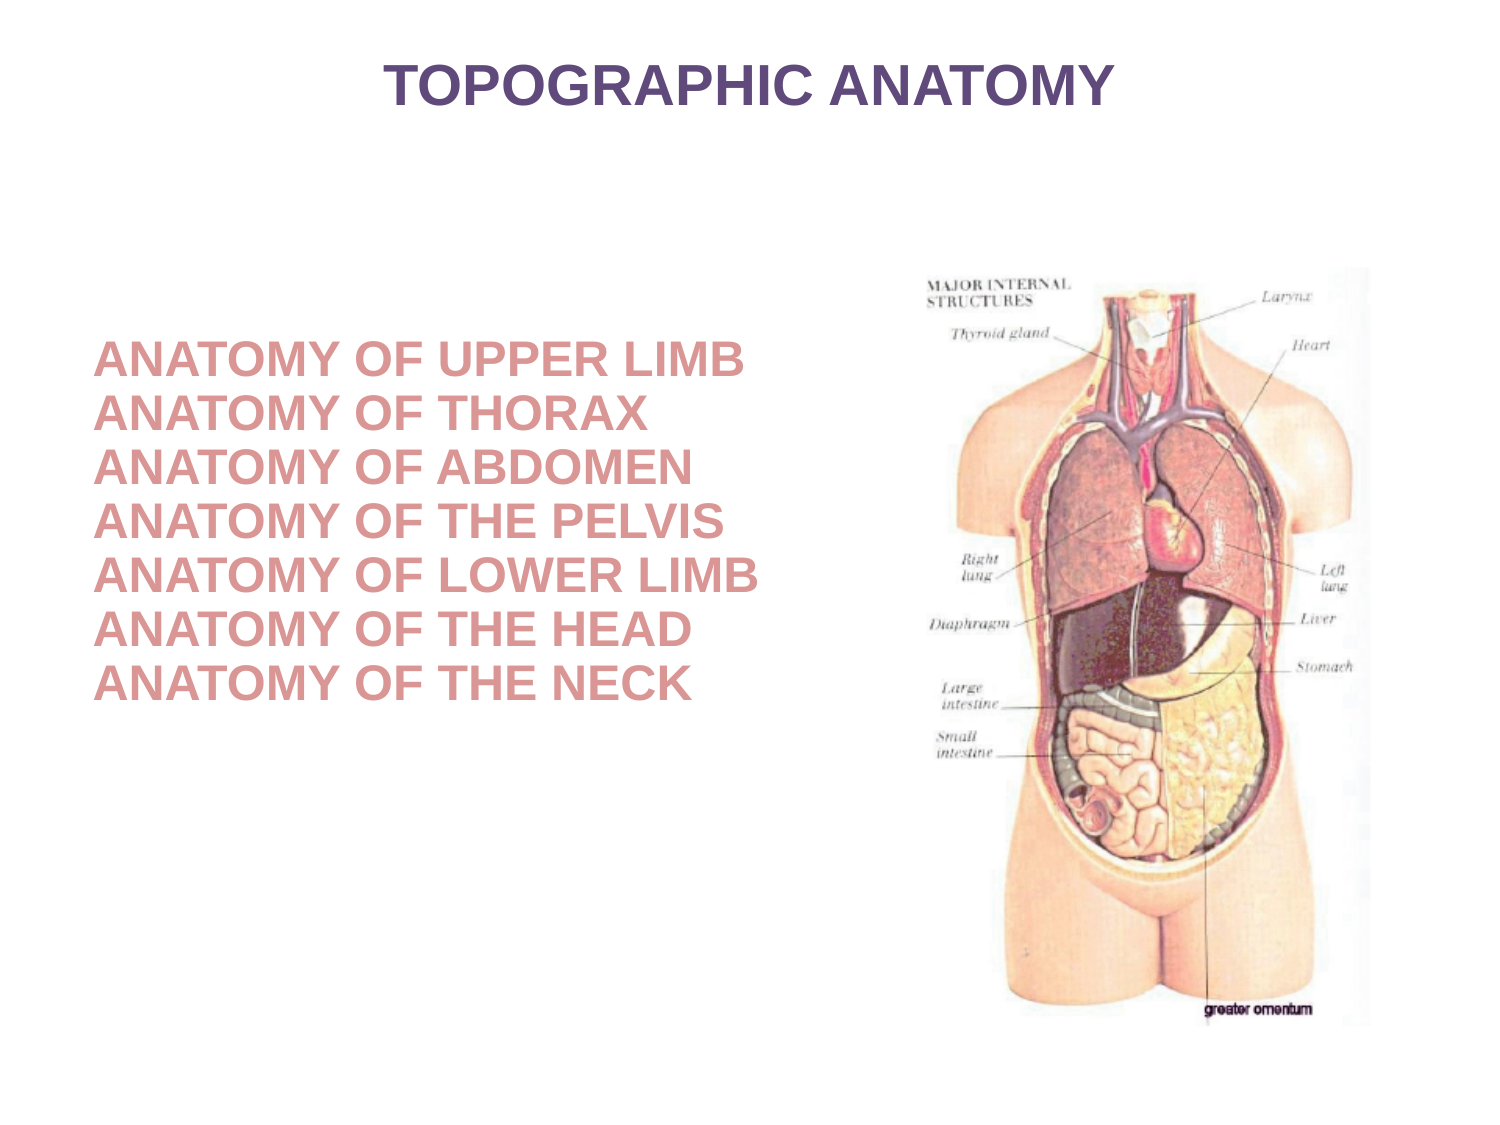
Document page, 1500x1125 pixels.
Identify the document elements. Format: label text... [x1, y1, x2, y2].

title TOPOGRAPHIC ANATOMY [75, 45, 1425, 126]
text_box ANATOMY OF UPPER LIMB ANATOMY OF THORAX ANATOMY OF ABDOMEN ANATOMY OF THE PELVIS ANATOMY OF LOWER LIMB ANATOMY OF THE HEAD ANATOMY OF THE NECK [77, 326, 775, 719]
picture [878, 245, 1395, 1032]
